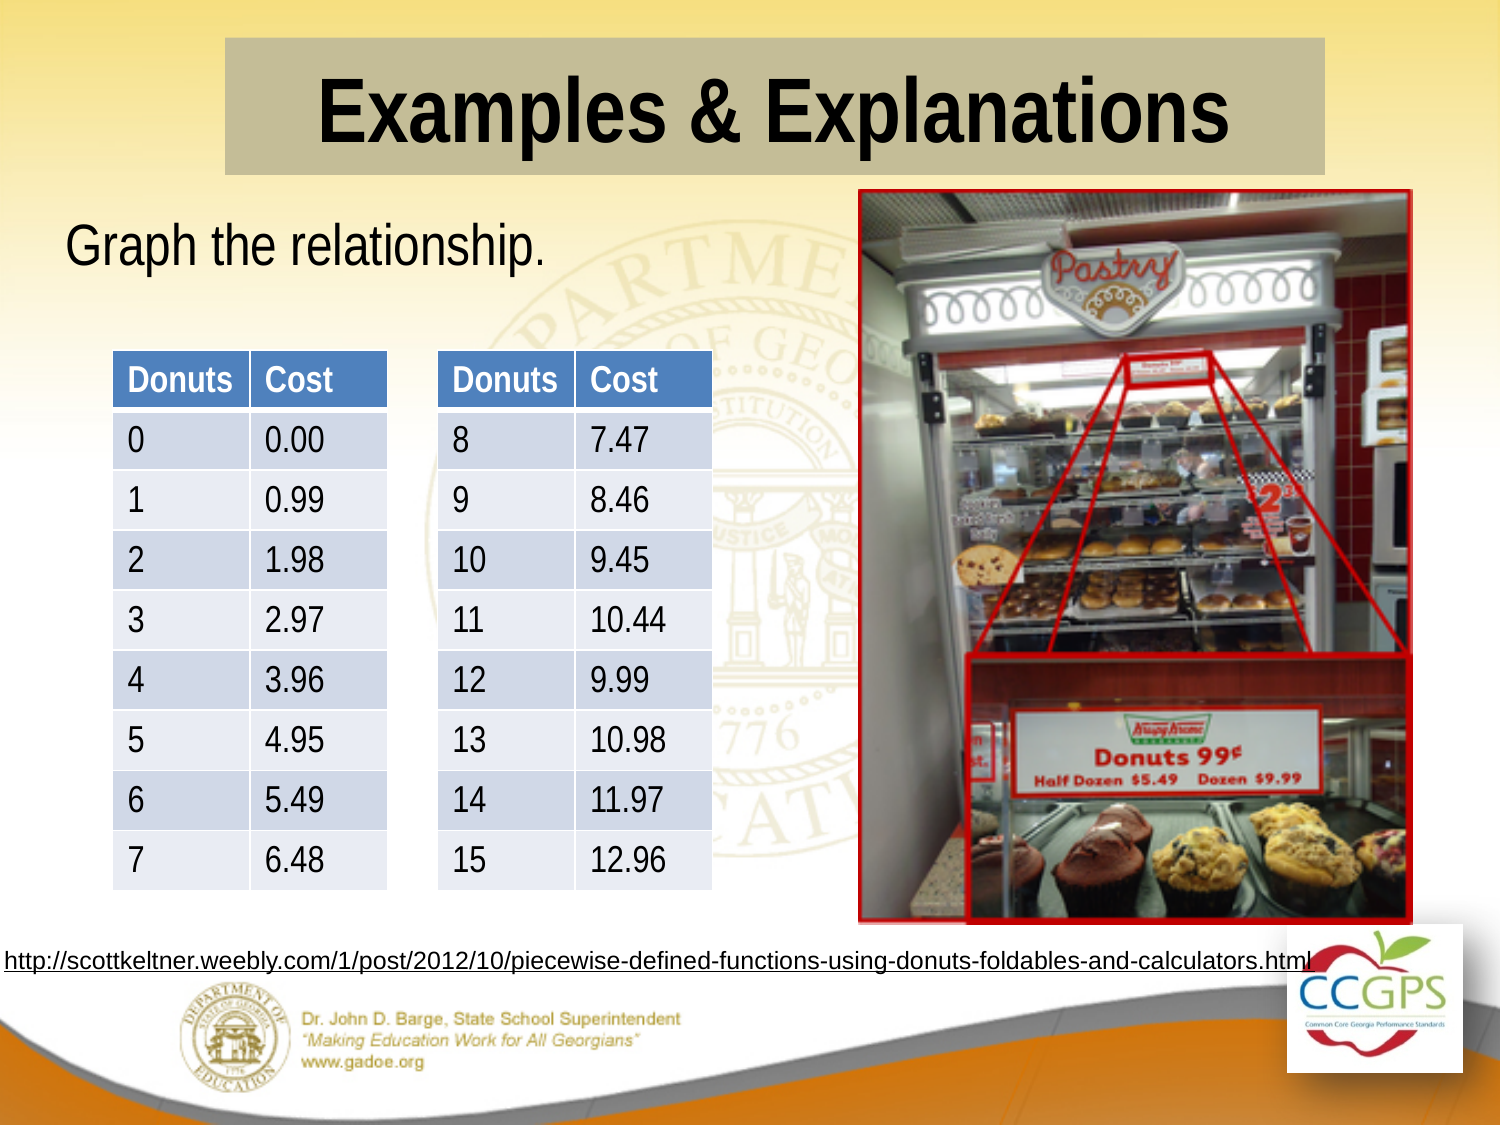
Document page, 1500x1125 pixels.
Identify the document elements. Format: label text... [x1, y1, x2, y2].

table_header Cost [251, 351, 387, 407]
table_cell 11.97 [576, 771, 712, 830]
table_header Cost [576, 351, 712, 407]
table_cell 3 [113, 591, 249, 649]
table_cell 8.46 [576, 471, 712, 529]
table_cell 0 [113, 413, 249, 469]
table_cell 7 [113, 831, 249, 890]
table_cell 1.98 [251, 531, 387, 589]
table_cell 9.99 [576, 651, 712, 709]
table_cell 10.98 [576, 711, 712, 770]
table_cell 2 [113, 531, 249, 589]
table_cell 8 [438, 413, 574, 469]
table_cell 0.99 [251, 471, 387, 529]
table_cell 12 [438, 651, 574, 709]
table_header Donuts [113, 351, 249, 407]
table_cell 2.97 [251, 591, 387, 649]
table_cell 11 [438, 591, 574, 649]
subtitle Graph the relationship. [49, 199, 853, 926]
title Examples & Explanations [224, 37, 1326, 176]
table_cell 0.00 [251, 413, 387, 469]
table_cell 6.48 [251, 831, 387, 890]
table_cell 6 [113, 771, 249, 830]
table_cell 5 [113, 711, 249, 770]
table_cell 3.96 [251, 651, 387, 709]
table_cell 10 [438, 531, 574, 589]
table_cell 9 [438, 471, 574, 529]
picture [0, 0, 1500, 1125]
table_cell 9.45 [576, 531, 712, 589]
text_box http://scottkeltner.weebly.com/1/post/2012/10/piecewise-defined-functions-using-donuts-foldables-and-calculators.html [0, 937, 1282, 982]
table_cell 13 [438, 711, 574, 770]
table_cell 1 [113, 471, 249, 529]
table_cell 5.49 [251, 771, 387, 830]
table_cell 15 [438, 831, 574, 890]
table_cell 4 [113, 651, 249, 709]
table_cell 7.47 [576, 413, 712, 469]
table_cell 4.95 [251, 711, 387, 770]
table_cell 10.44 [576, 591, 712, 649]
table_cell 14 [438, 771, 574, 830]
table_cell 12.96 [576, 831, 712, 890]
table_header Donuts [438, 351, 574, 407]
